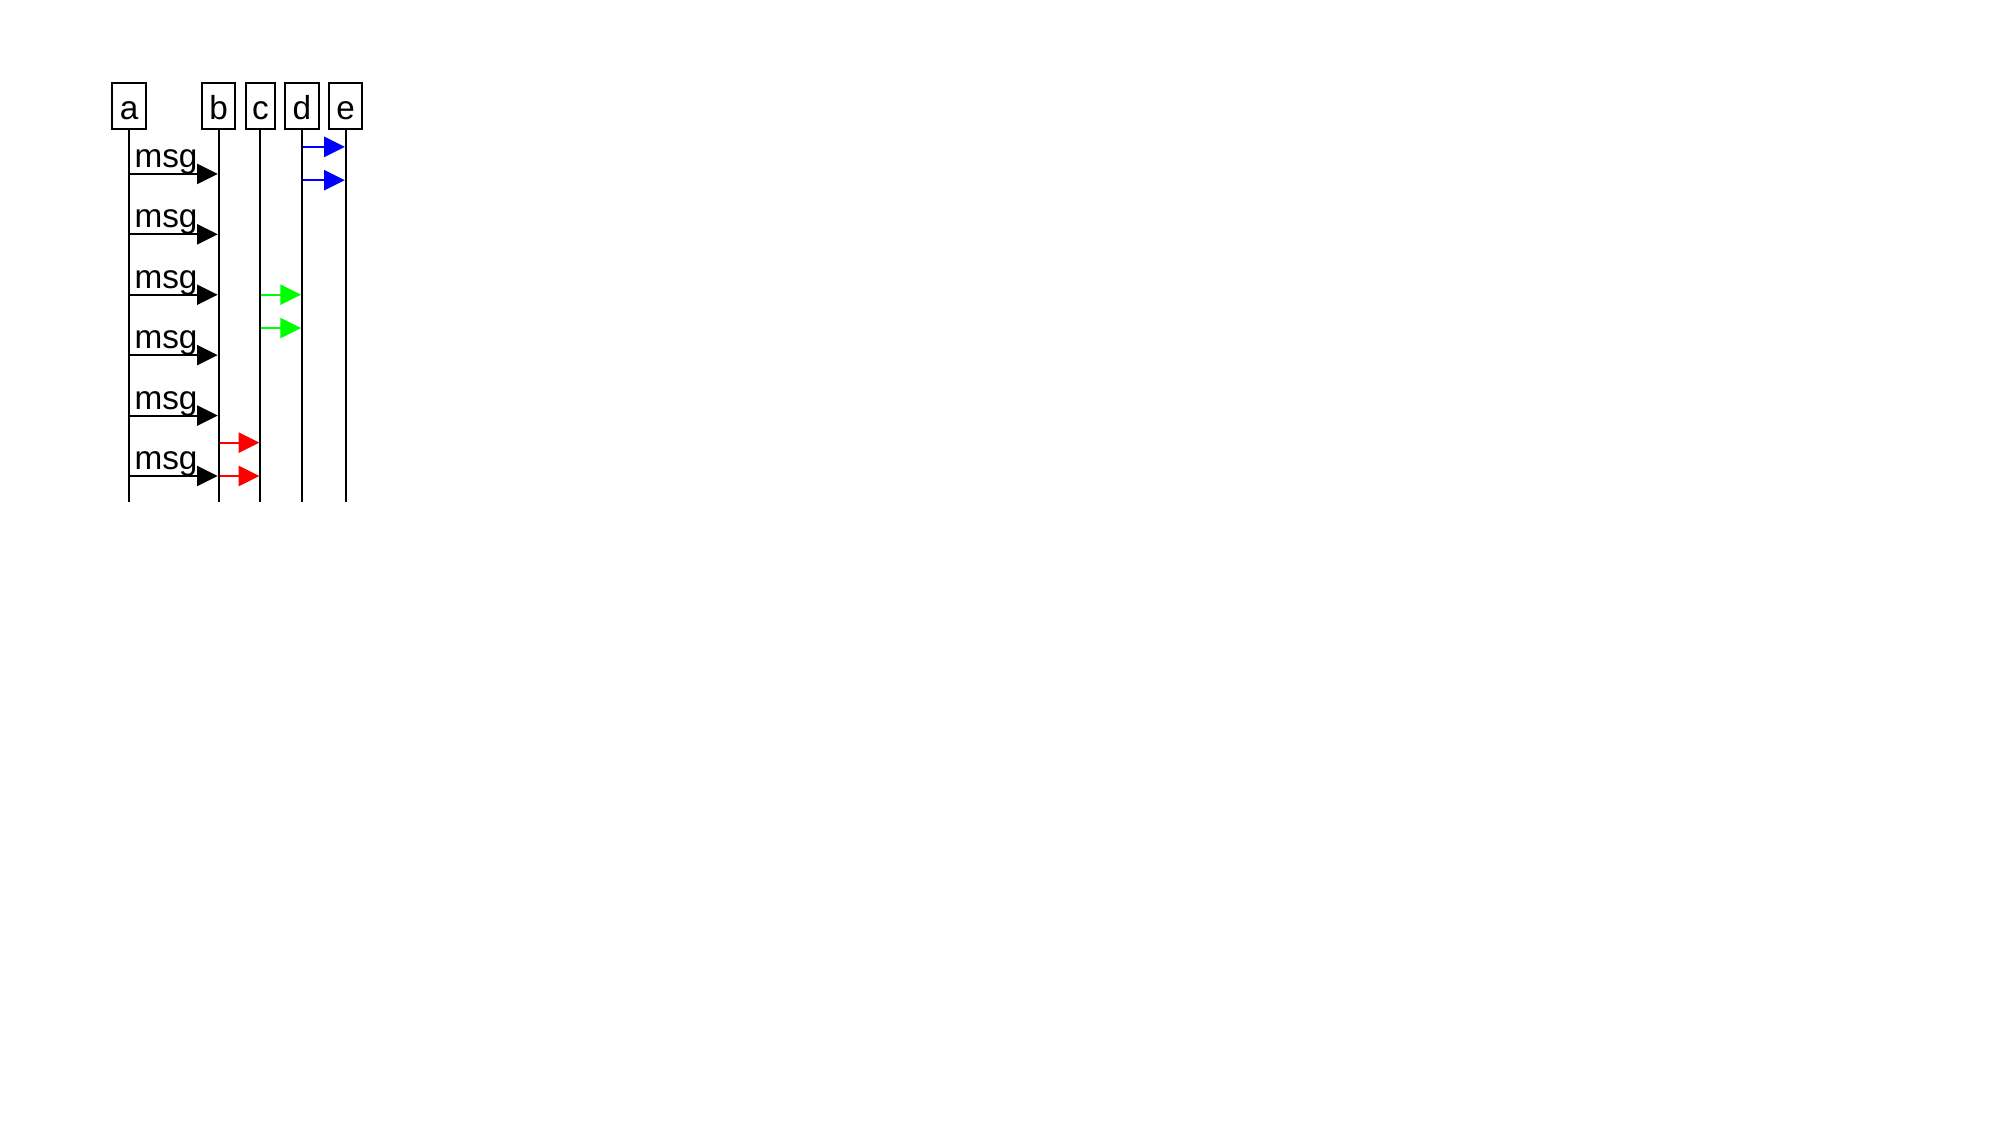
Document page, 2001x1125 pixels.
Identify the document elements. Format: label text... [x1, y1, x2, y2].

text_box [74, 74, 403, 503]
text_box msg [132, 256, 200, 294]
text_box d [285, 83, 319, 130]
text_box msg [132, 195, 200, 233]
text_box msg [132, 135, 200, 173]
text_box msg [132, 437, 200, 475]
text_box msg [132, 316, 200, 354]
text_box c [245, 83, 275, 130]
text_box a [112, 83, 146, 130]
text_box msg [132, 377, 200, 415]
text_box b [201, 83, 236, 130]
text_box e [329, 83, 363, 130]
